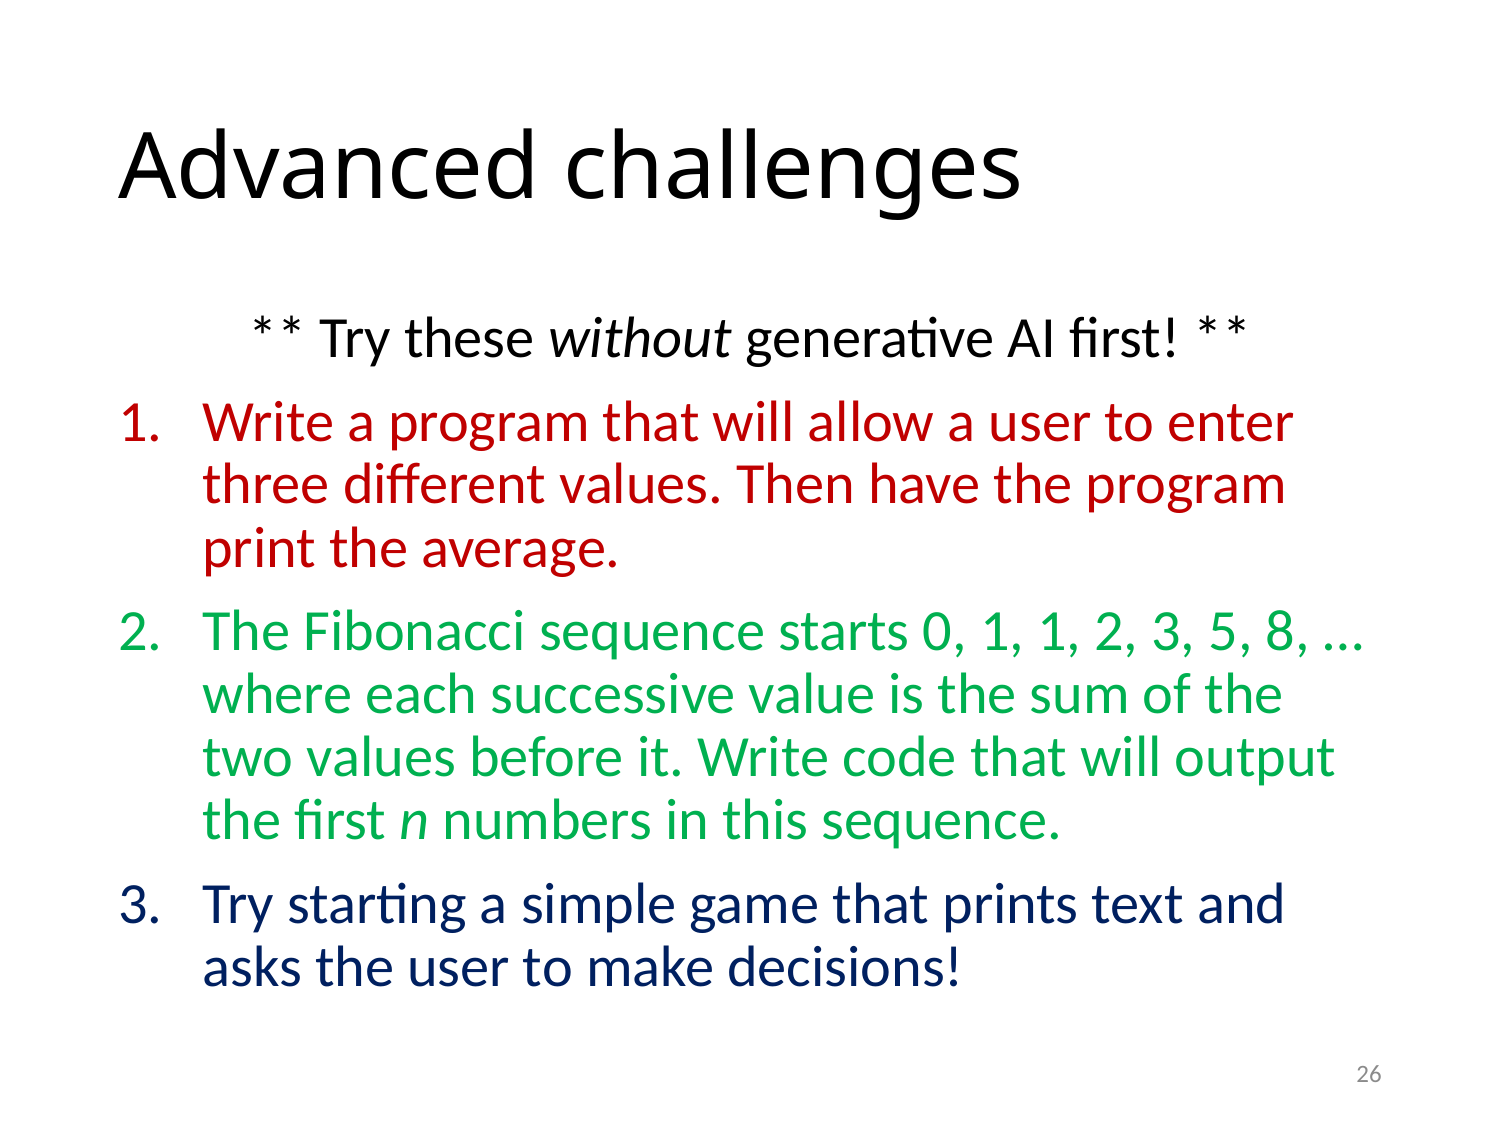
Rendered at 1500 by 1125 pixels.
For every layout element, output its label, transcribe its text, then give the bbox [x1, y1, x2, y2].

slide_number 26 [1059, 1042, 1397, 1103]
list ** Try these without generative AI first! ** Write a program that will allow a user to enter three different values. Then have the program print the average. The Fibonacci sequence starts 0, 1, 1, 2, 3, 5, 8, … where each successive value is the sum of the two values before it. Write code that will output the first n numbers in this sequence. Try starting a simple game that prints text and asks the user to make decisions! [103, 299, 1397, 1014]
title Advanced challenges [103, 59, 1397, 278]
